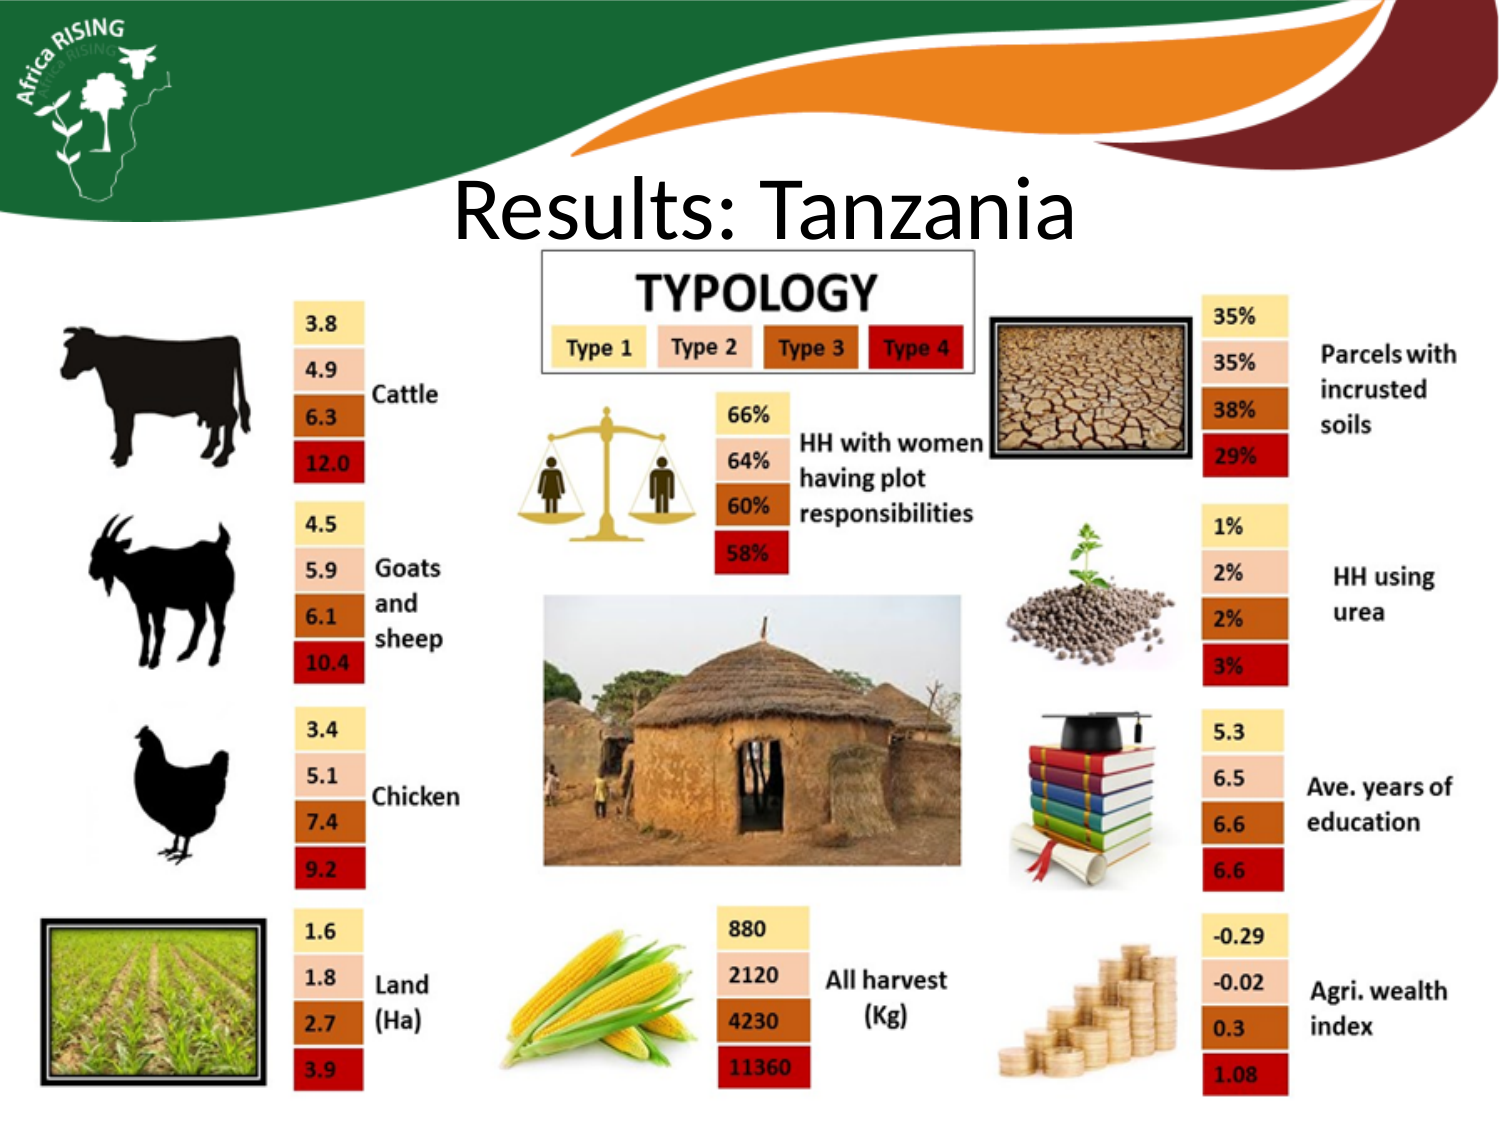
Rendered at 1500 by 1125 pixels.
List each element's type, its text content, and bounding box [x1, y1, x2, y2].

picture [17, 243, 1477, 1118]
picture [0, 0, 1499, 222]
title Results: Tanzania [90, 140, 1441, 242]
